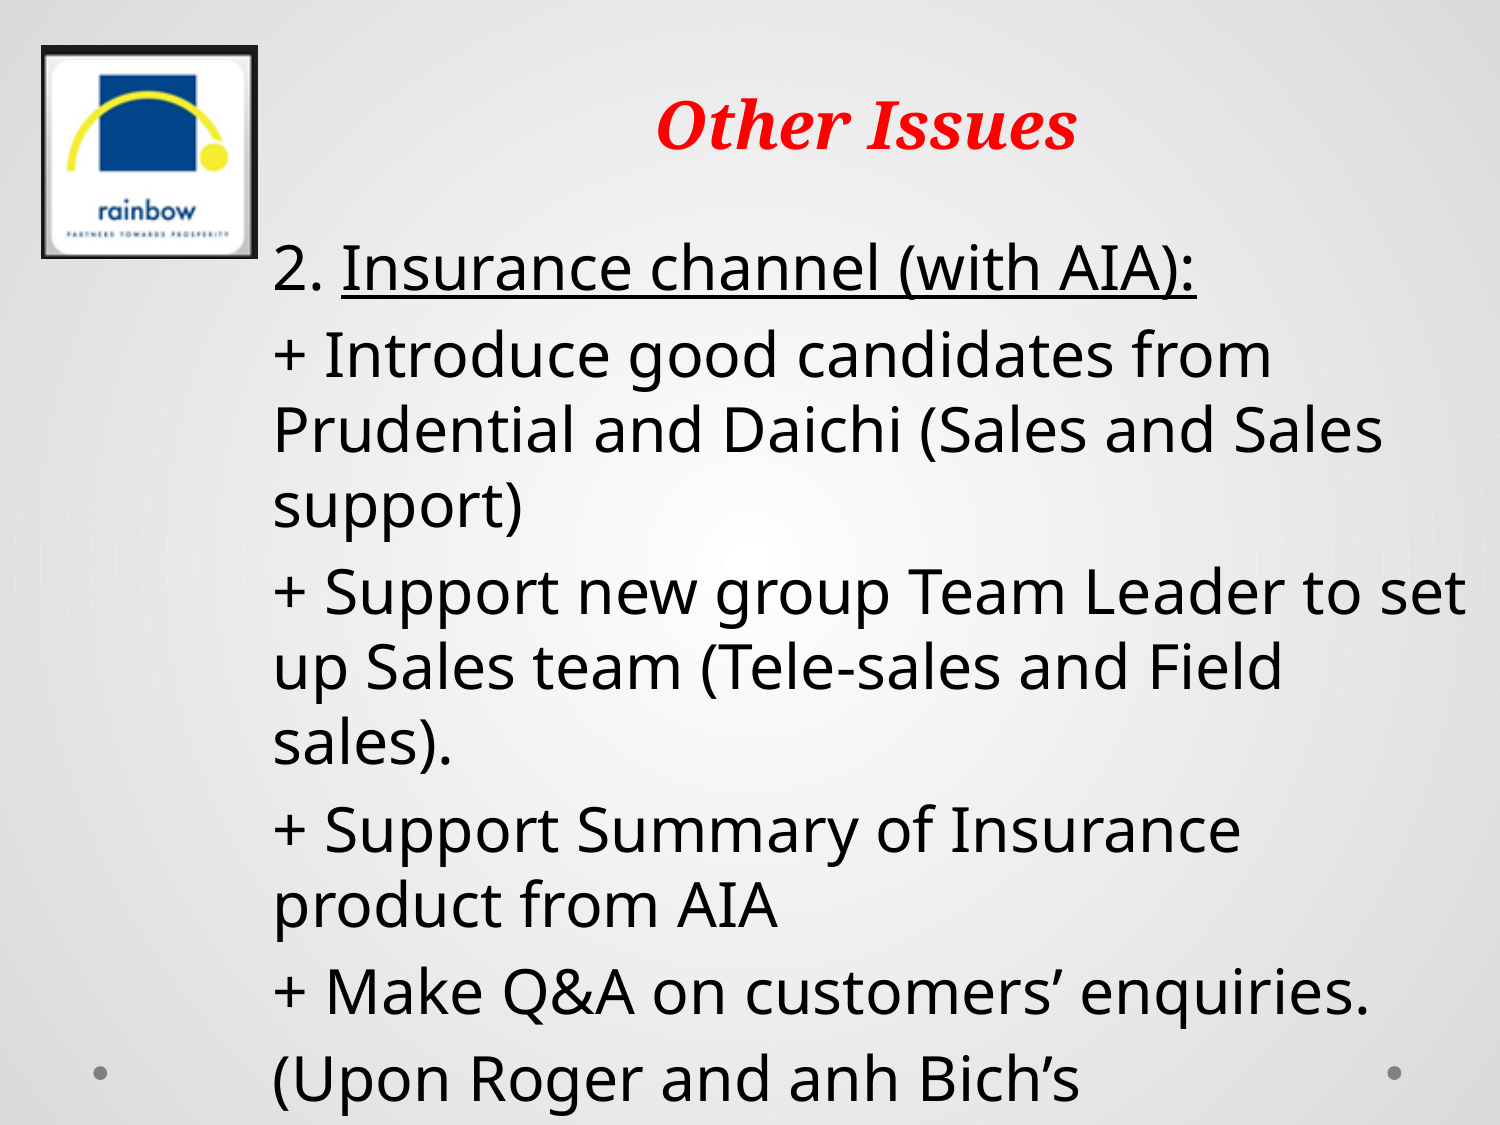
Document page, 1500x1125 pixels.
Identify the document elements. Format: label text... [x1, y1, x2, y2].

picture [40, 45, 258, 259]
title Other Issues [263, 53, 1500, 251]
subtitle 2. Insurance channel (with AIA): + Introduce good candidates from Prudential and Daichi (Sales and Sales support) + Support new group Team Leader to set up Sales team (Tele-sales and Field sales). + Support Summary of Insurance product from AIA + Make Q&A on customers’ enquiries. (Upon Roger and anh Bich’s requirements) [257, 219, 1487, 1094]
